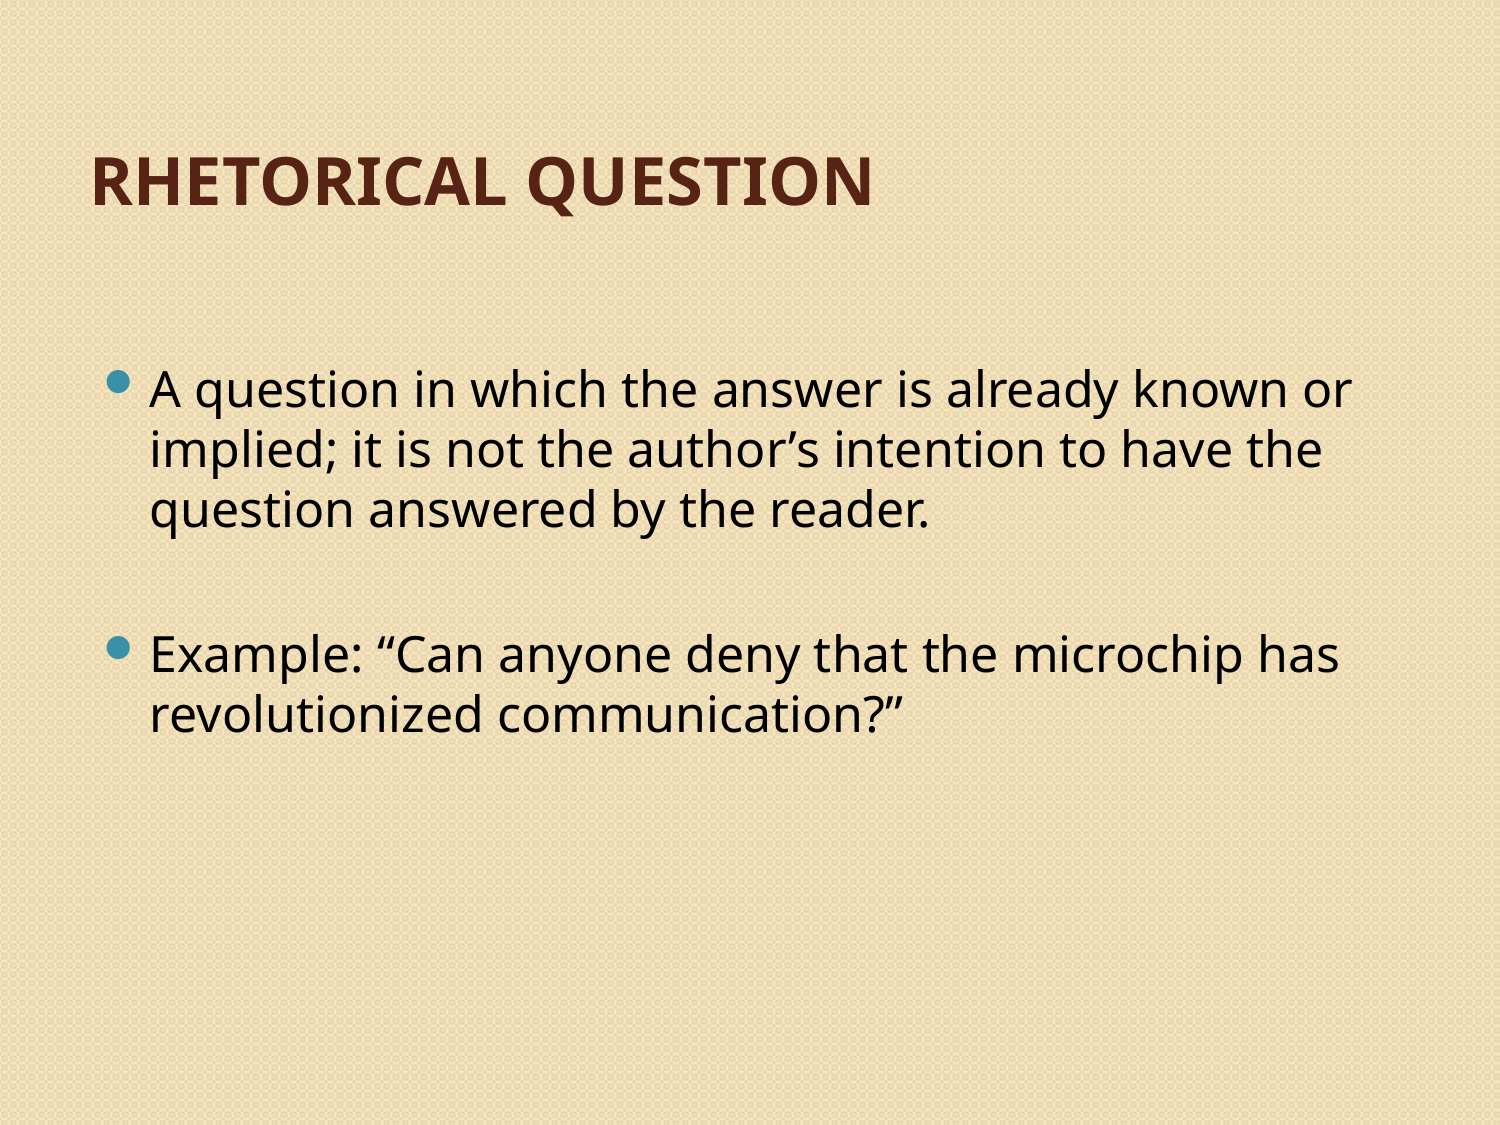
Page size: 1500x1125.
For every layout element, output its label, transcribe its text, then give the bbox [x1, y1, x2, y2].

list A question in which the answer is already known or implied; it is not the author’s intention to have the question answered by the reader. Example: “Can anyone deny that the microchip has revolutionized communication?” [75, 350, 1413, 1005]
title Rhetorical question [75, 35, 1075, 227]
